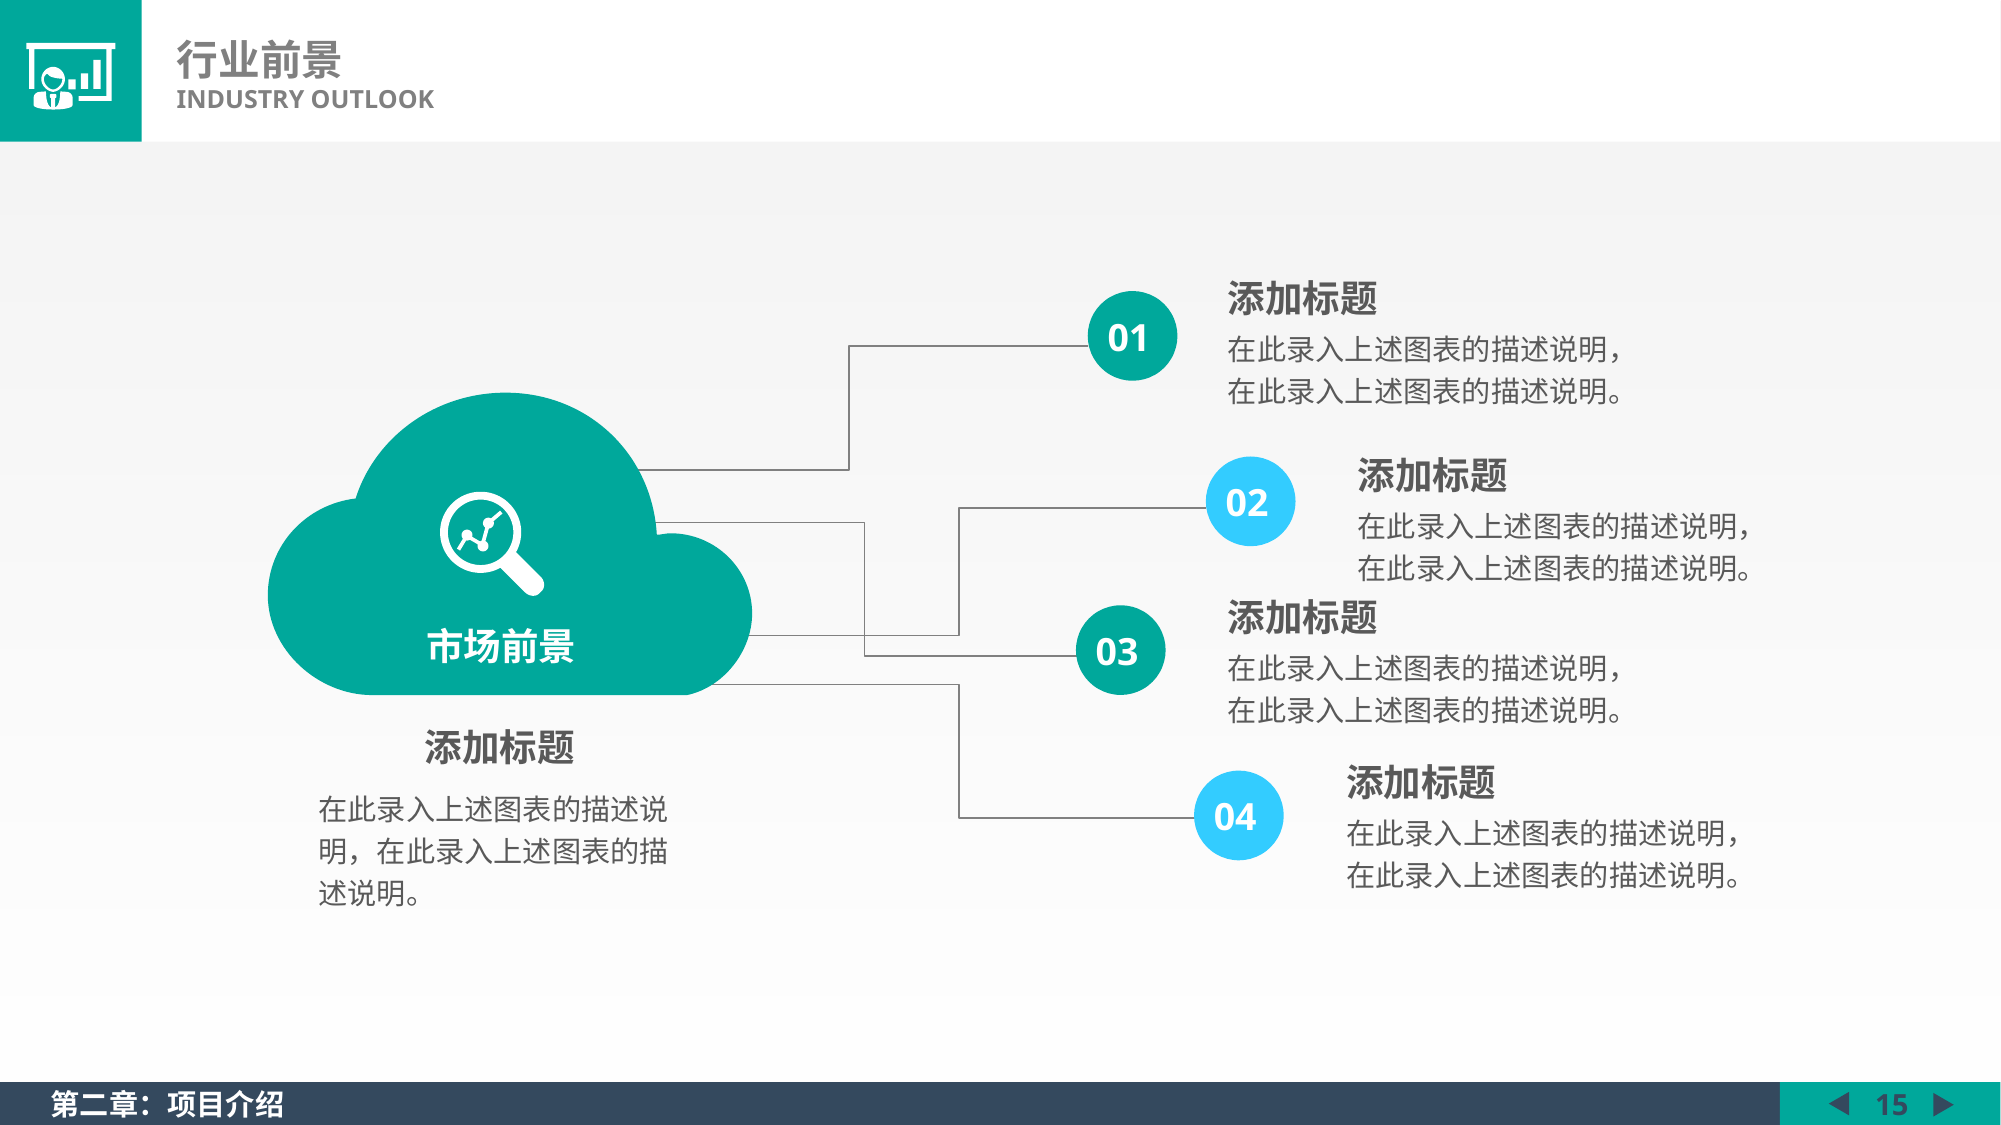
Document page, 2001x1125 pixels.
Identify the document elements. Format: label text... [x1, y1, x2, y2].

text_box [1214, 531, 1287, 549]
text_box [440, 491, 545, 596]
text_box 15 [1779, 1078, 2001, 1125]
text_box [0, 0, 144, 144]
text_box [267, 392, 735, 696]
text_box [1217, 768, 1276, 786]
text_box [1076, 664, 1080, 674]
text_box 添加标题 [1331, 751, 1586, 800]
text_box 在此录入上述图表的描述说明，在此录入上述图表的描述说明。 [1212, 635, 1674, 735]
text_box 添加标题 [1342, 444, 1598, 493]
text_box 市场前景 [326, 615, 676, 676]
text_box 行业前景 INDUSTRY OUTLOOK [161, 59, 859, 138]
text_box 添加标题 [1212, 586, 1468, 635]
text_box 添加标题 [409, 715, 665, 776]
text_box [610, 522, 1119, 657]
text_box [144, 0, 2001, 144]
text_box 在此录入上述图表的描述说明，在此录入上述图表的描述说明。 [1330, 800, 1792, 900]
text_box [1096, 366, 1169, 383]
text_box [610, 345, 1088, 471]
text_box [1096, 288, 1169, 306]
text_box 04 [1198, 786, 1284, 846]
text_box 第二章：项目介绍 [0, 1078, 339, 1125]
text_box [704, 684, 1214, 819]
text_box 03 [1080, 644, 1166, 680]
text_box 在此录入上述图表的描述说明，在此录入上述图表的描述说明。 [1212, 316, 1674, 416]
text_box [1085, 312, 1092, 349]
text_box 01 [1092, 306, 1178, 366]
text_box 02 [1210, 471, 1296, 531]
text_box [26, 42, 116, 101]
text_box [711, 507, 1207, 636]
text_box [1193, 826, 1198, 839]
text_box [1203, 477, 1210, 509]
text_box 在此录入上述图表的描述说明，在此录入上述图表的描述说明。 [1342, 493, 1804, 593]
text_box [33, 91, 73, 110]
text_box 在此录入上述图表的描述说明，在此录入上述图表的描述说明。 [303, 777, 713, 918]
text_box 添加标题 [1212, 267, 1468, 316]
text_box [1203, 846, 1275, 863]
text_box [339, 1080, 1778, 1125]
text_box [1214, 454, 1287, 471]
